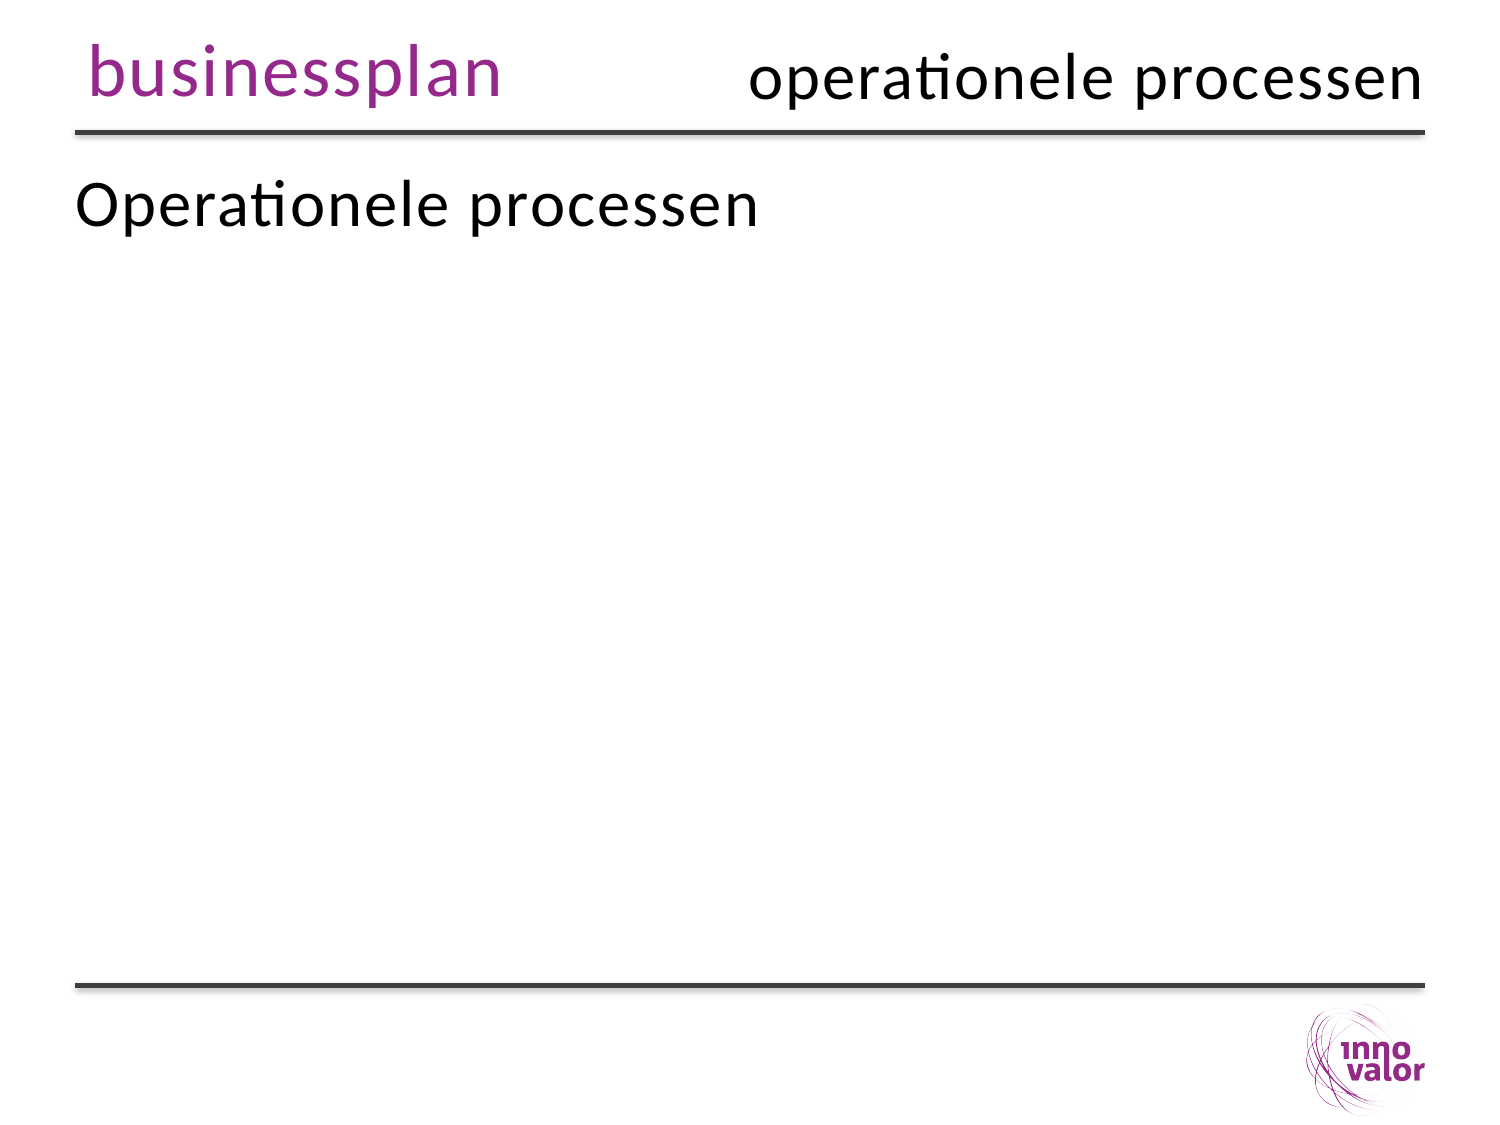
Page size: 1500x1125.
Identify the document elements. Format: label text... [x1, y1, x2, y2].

text_box operationele processen [691, 33, 1425, 113]
title Operationele processen [75, 152, 1425, 246]
picture [1306, 1004, 1425, 1116]
